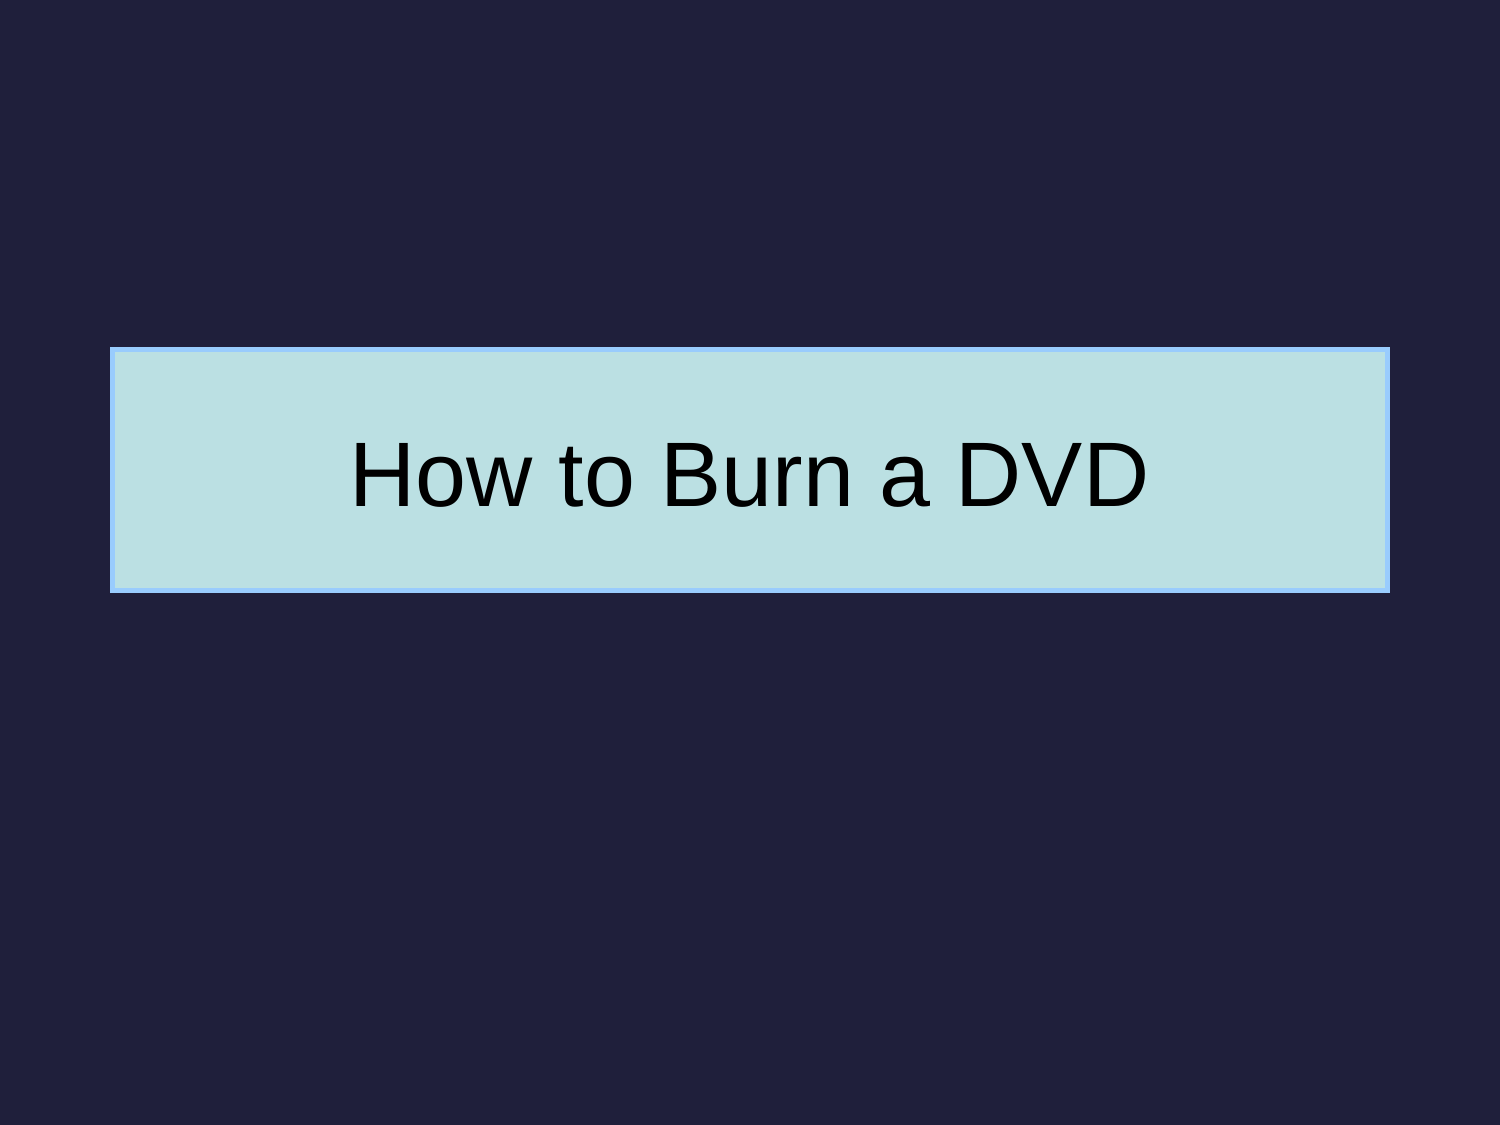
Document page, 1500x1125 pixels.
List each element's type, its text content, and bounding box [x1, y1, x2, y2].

title How to Burn a DVD [112, 349, 1388, 591]
